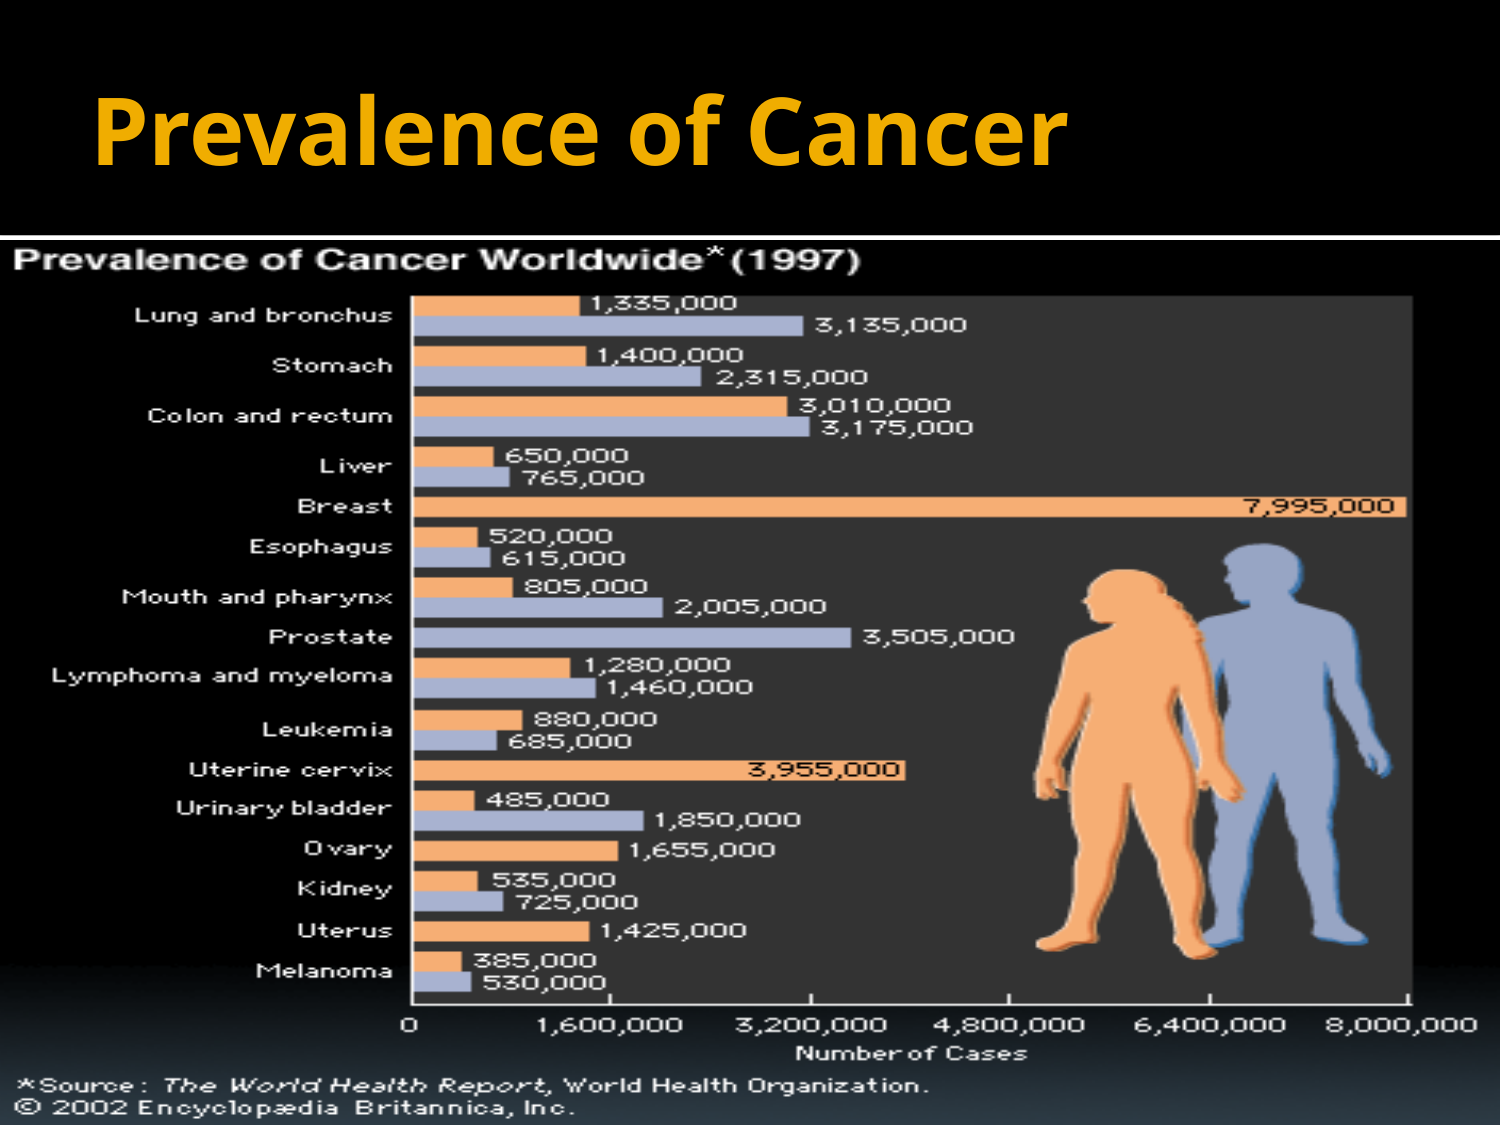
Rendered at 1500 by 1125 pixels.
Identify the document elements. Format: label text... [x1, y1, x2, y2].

title Prevalence of Cancer [75, 25, 1425, 231]
picture [0, 240, 1500, 1125]
